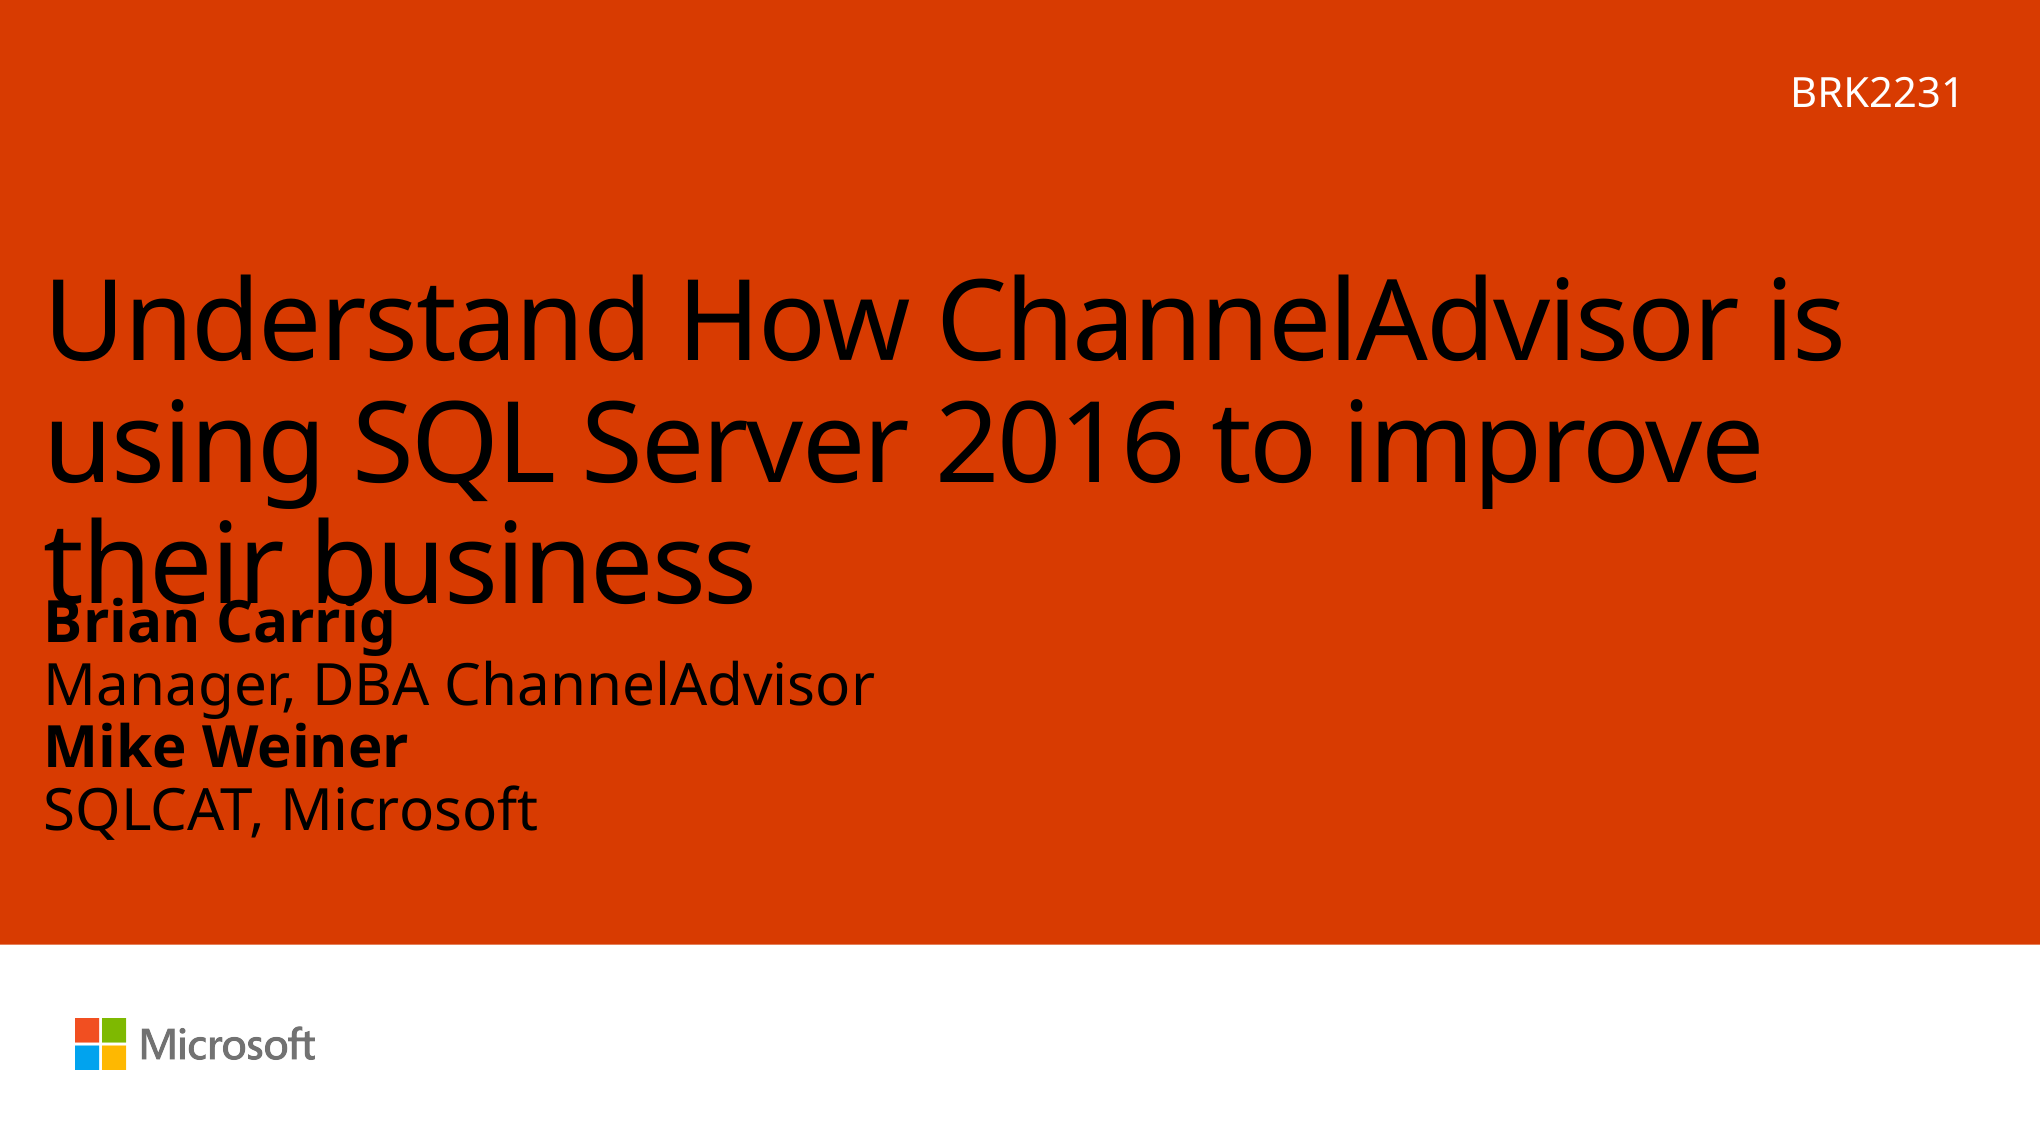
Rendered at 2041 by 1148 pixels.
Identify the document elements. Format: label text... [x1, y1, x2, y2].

picture [75, 1018, 315, 1070]
list Brian Carrig Manager, DBA ChannelAdvisor Mike Weiner SQLCAT, Microsoft [20, 573, 1546, 874]
title Understand How ChannelAdvisor is using SQL Server 2016 to improve their business [20, 248, 1971, 549]
text_box BRK2231 [1595, 48, 1996, 139]
